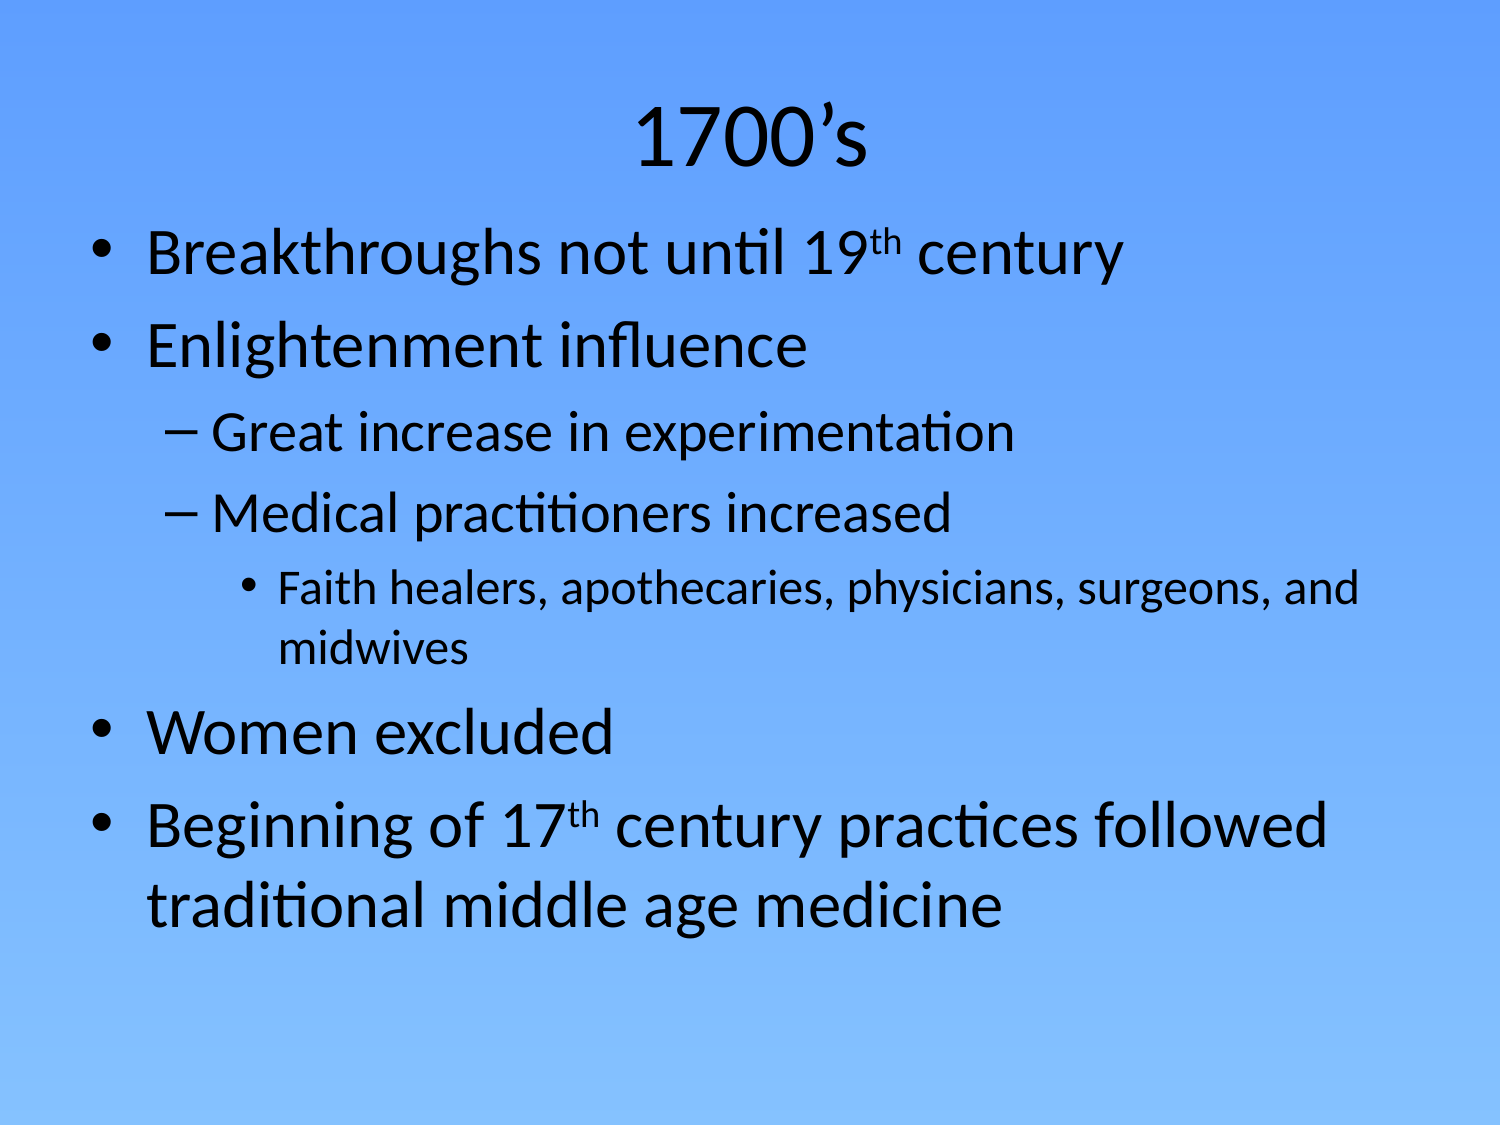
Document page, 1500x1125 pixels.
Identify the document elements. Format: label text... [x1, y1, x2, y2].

list Breakthroughs not until 19th century Enlightenment influence Great increase in experimentation Medical practitioners increased Faith healers, apothecaries, physicians, surgeons, and midwives Women excluded Beginning of 17th century practices followed traditional middle age medicine [75, 200, 1425, 1063]
title 1700’s [75, 45, 1425, 200]
